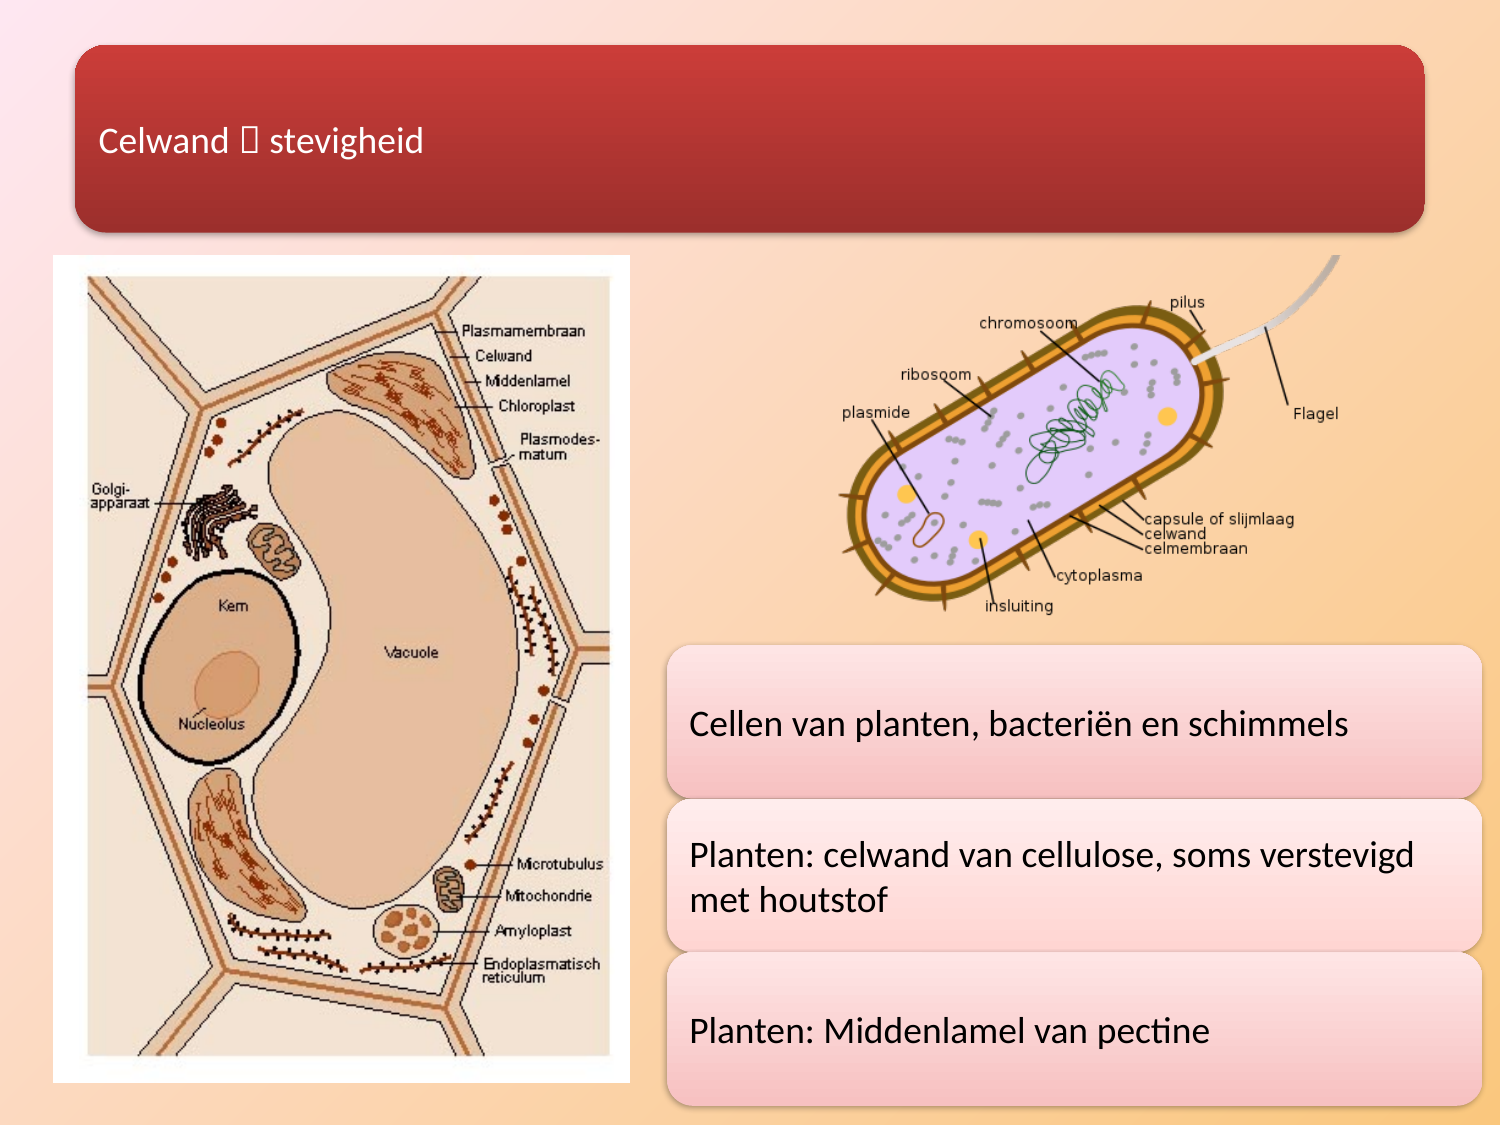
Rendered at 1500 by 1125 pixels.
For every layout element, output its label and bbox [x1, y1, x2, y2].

picture [52, 255, 630, 1083]
text_box [666, 644, 1483, 1107]
picture [808, 255, 1351, 636]
text_box [74, 44, 1426, 233]
